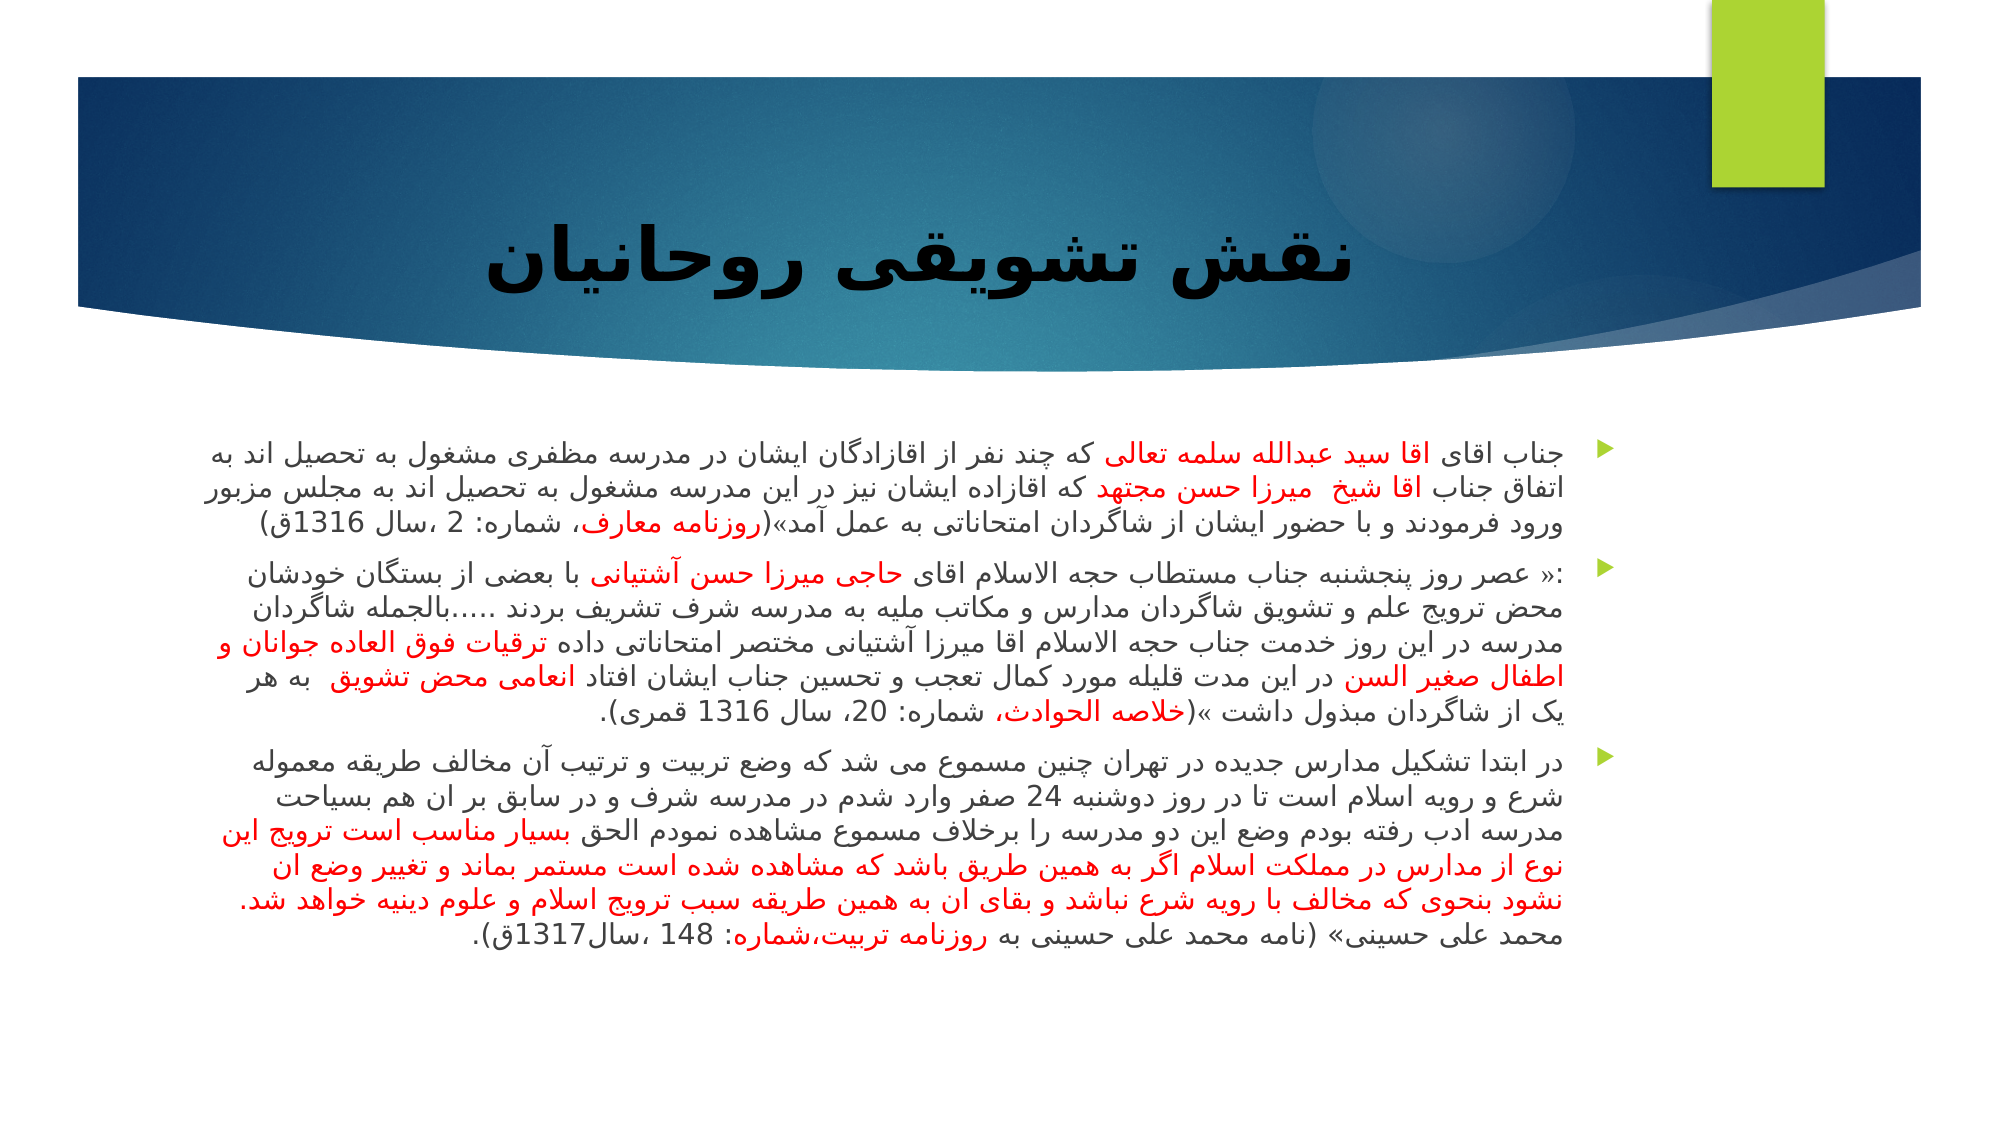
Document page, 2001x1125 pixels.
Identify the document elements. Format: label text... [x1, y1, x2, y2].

title نقش تشویقی روحانیان [189, 159, 1627, 344]
list جناب اقای اقا سید عبدالله سلمه تعالی که چند نفر از اقازادگان ایشان در مدرسه مظفری مشغول به تحصیل اند به اتفاق جناب اقا شیخ میرزا حسن مجتهد که اقازاده ایشان نیز در این مدرسه مشغول به تحصیل اند به مجلس مزبور ورود فرمودند و با حضور ایشان از شاگردان امتحاناتی به عمل آمد»(روزنامه معارف، شماره: 2 ،سال 1316ق) :« عصر روز پنجشنبه جناب مستطاب حجه الاسلام اقای حاجی میرزا حسن آشتیانی با بعضی از بستگان خودشان محض ترویج علم و تشویق شاگردان مدارس و مکاتب ملیه به مدرسه شرف تشریف بردند .....بالجمله شاگردان مدرسه در این روز خدمت جناب حجه الاسلام اقا میرزا آشتیانی مختصر امتحاناتی داده ترقیات فوق العاده جوانان و اطفال صغیر السن در این مدت قلیله مورد کمال تعجب و تحسین جناب ایشان افتاد انعامی محض تشویق به هر یک از شاگردان مبذول داشت »(خلاصه الحوادث، شماره: 20، سال 1316 قمری). در ابتدا تشکیل مدارس جدیده در تهران چنین مسموع می شد که وضع تربیت و ترتیب آن مخالف طریقه معموله شرع و رویه اسلام است تا در روز دوشنبه 24 صفر وارد شدم در مدرسه شرف و در سابق بر ان هم بسیاحت مدرسه ادب رفته بودم وضع این دو مدرسه را برخلاف مسموع مشاهده نمودم الحق بسیار مناسب است ترویج این نوع از مدارس در مملکت اسلام اگر به همین طریق باشد که مشاهده شده است مستمر بماند و تغییر وضع ان نشود بنحوی که مخالف با رویه شرع نباشد و بقای ان به همین طریقه سبب ترویج اسلام و علوم دینیه خواهد شد. محمد علی حسینی» (نامه محمد علی حسینی به روزنامه تربیت،شماره: 148 ،سال1317ق). [189, 427, 1627, 988]
